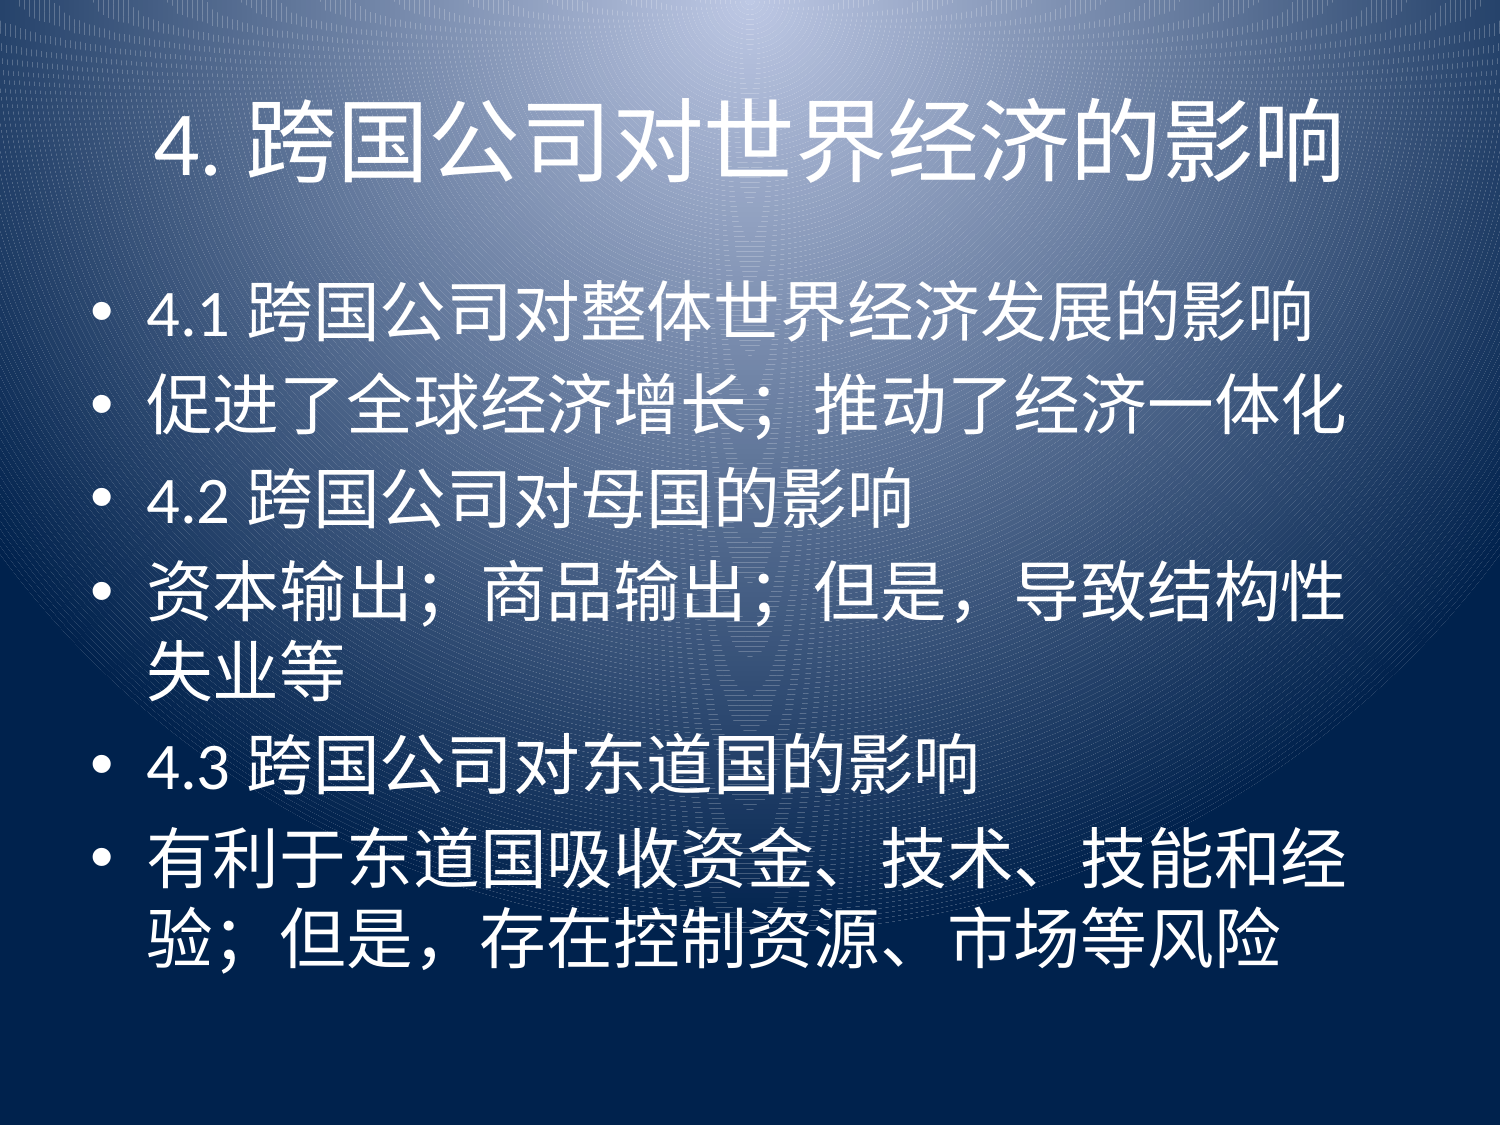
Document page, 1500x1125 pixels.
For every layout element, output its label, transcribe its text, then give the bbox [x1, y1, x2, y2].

title 4.跨国公司对世界经济的影响 [75, 45, 1425, 233]
list 4.1跨国公司对整体世界经济发展的影响 促进了全球经济增长；推动了经济一体化 4.2跨国公司对母国的影响 资本输出；商品输出；但是，导致结构性失业等 4.3跨国公司对东道国的影响 有利于东道国吸收资金、技术、技能和经验；但是，存在控制资源、市场等风险 [75, 262, 1425, 1005]
